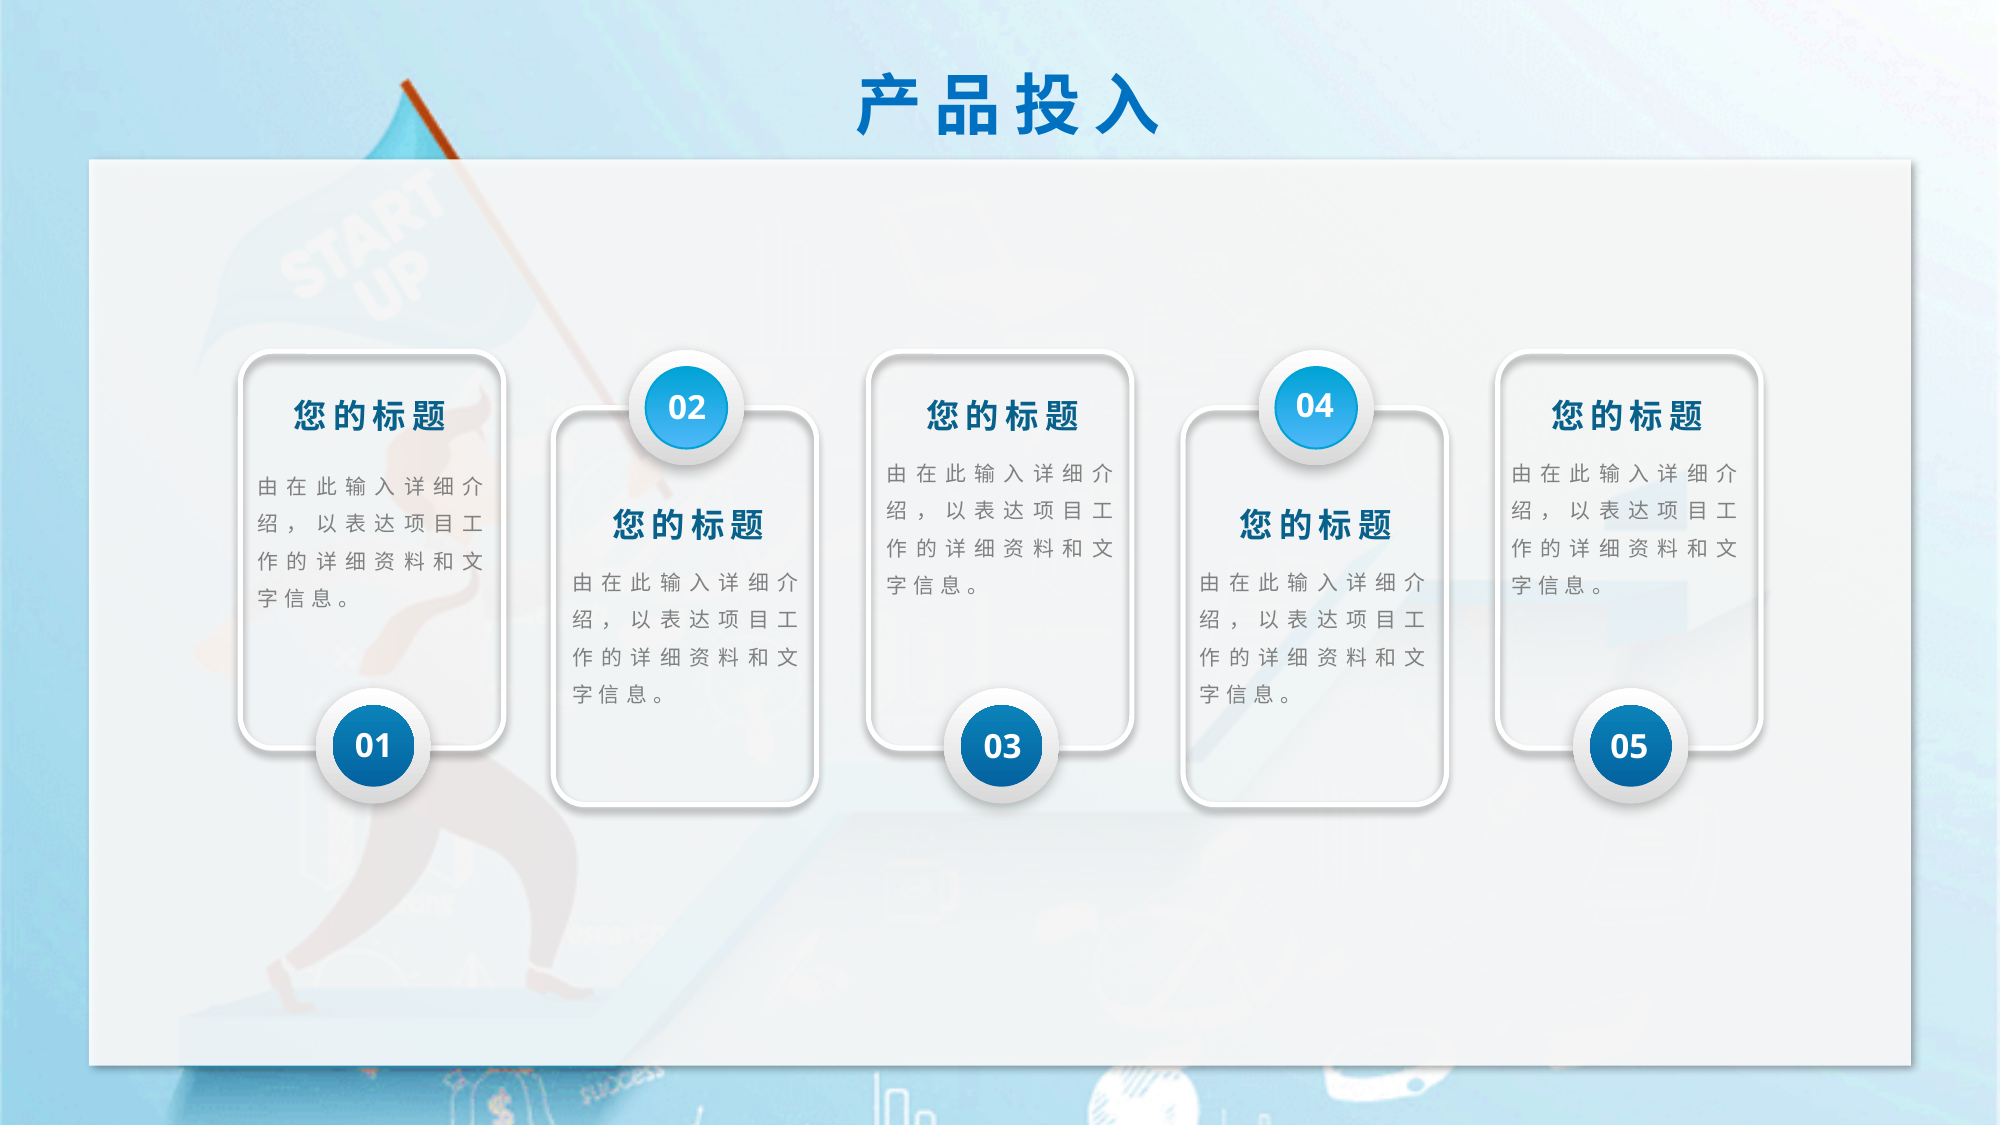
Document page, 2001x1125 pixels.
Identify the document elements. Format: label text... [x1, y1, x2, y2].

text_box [1183, 407, 1447, 805]
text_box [628, 350, 744, 466]
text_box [240, 351, 505, 749]
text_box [553, 407, 820, 805]
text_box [943, 688, 1060, 804]
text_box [1258, 350, 1374, 466]
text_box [1573, 688, 1689, 804]
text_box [315, 688, 431, 804]
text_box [868, 351, 1134, 749]
text_box 产品投入 [741, 57, 1276, 149]
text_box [1496, 351, 1762, 749]
picture [0, 0, 2000, 1125]
